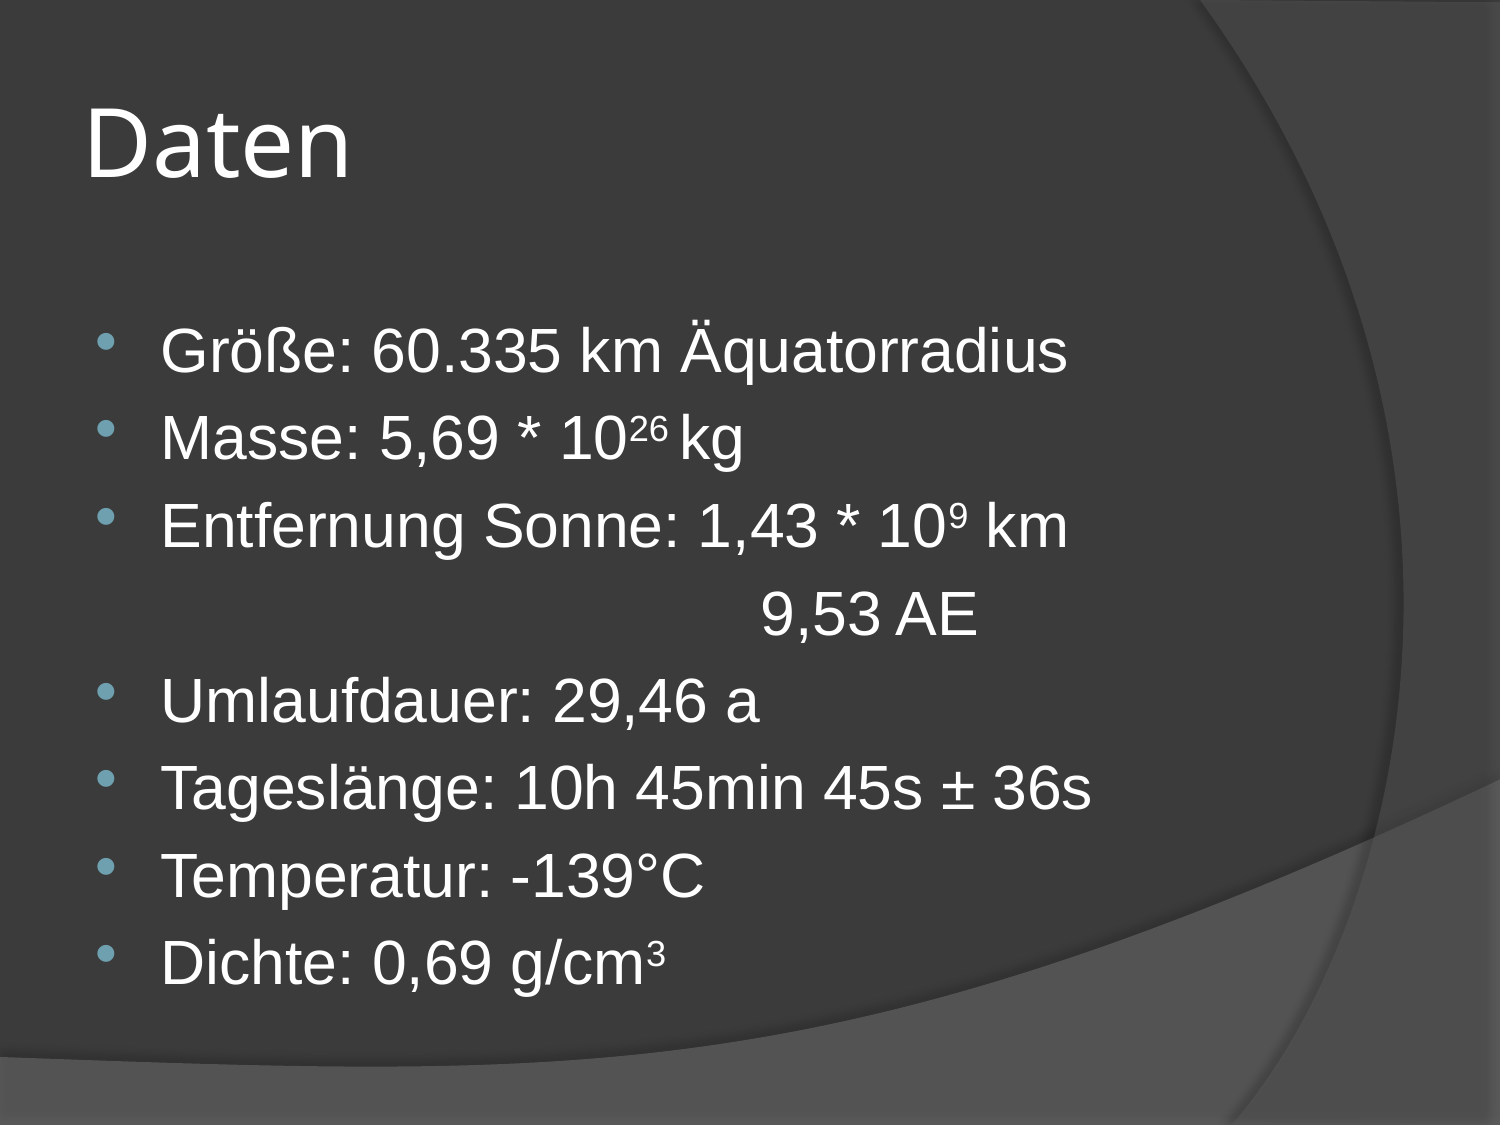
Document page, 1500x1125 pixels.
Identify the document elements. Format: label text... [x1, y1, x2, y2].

title Daten [74, 44, 1301, 233]
list Größe: 60.335 km Äquatorradius Masse: 5,69 * 1026 kg Entfernung Sonne: 1,43 * 109 km 9,53 AE Umlaufdauer: 29,46 a Tageslänge: 10h 45min 45s ± 36s Temperatur: -139°C Dichte: 0,69 g/cm3 [76, 302, 1428, 1071]
